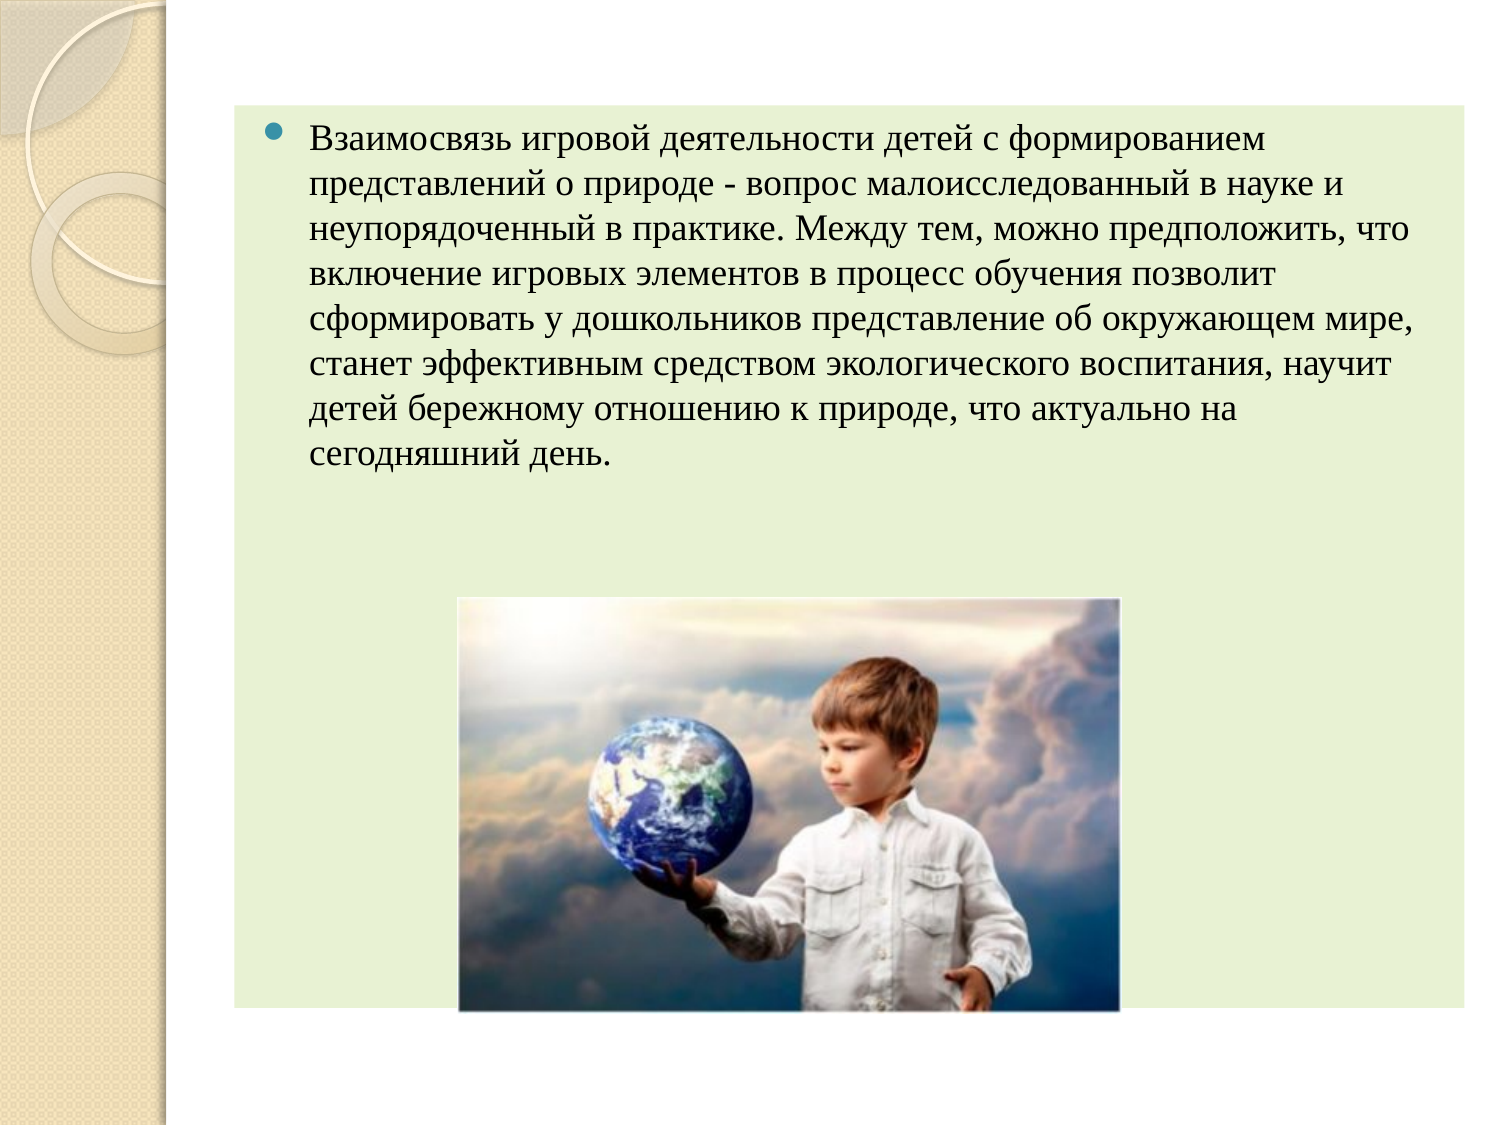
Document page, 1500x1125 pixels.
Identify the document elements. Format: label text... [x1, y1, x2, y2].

picture [456, 597, 1122, 1014]
list Взаимосвязь игровой деятельности детей с формированием представлений о природе - вопрос малоисследованный в науке и неупорядоченный в практике. Между тем, можно предположить, что включение игровых элементов в процесс обучения позволит сформировать у дошкольников представление об окружающем мире, станет эффективным средством экологического воспитания, научит детей бережному отношению к природе, что актуально на сегодняшний день. [234, 105, 1465, 1008]
